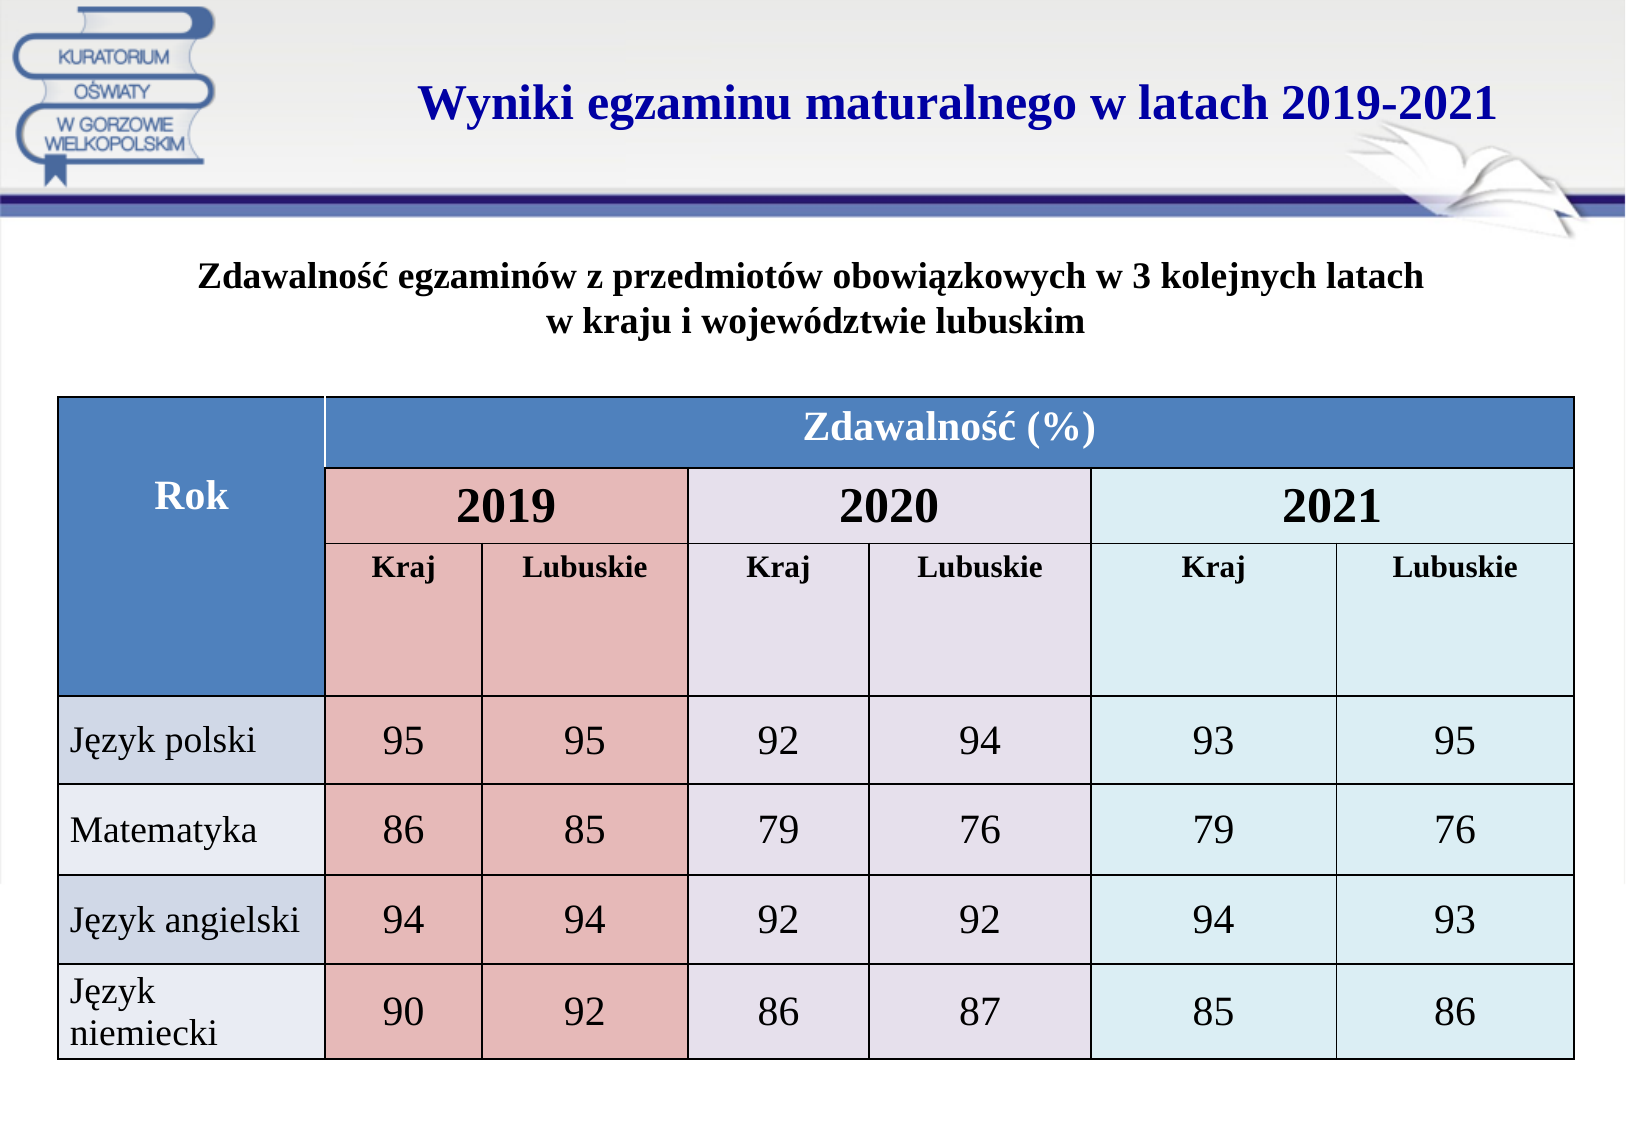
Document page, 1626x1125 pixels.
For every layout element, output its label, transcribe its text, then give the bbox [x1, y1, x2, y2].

table_cell Kraj [1092, 544, 1336, 695]
table_cell Lubuskie [483, 544, 687, 695]
title Wyniki egzaminu maturalnego w latach 2019-2021 [317, 23, 1600, 176]
table_cell Lubuskie [1337, 544, 1573, 695]
table_cell 79 [689, 785, 868, 874]
picture [0, 0, 1626, 1125]
list Zdawalność egzaminów z przedmiotów obowiązkowych w 3 kolejnych latach w kraju i województwie lubuskim [28, 243, 1603, 869]
table_cell 94 [483, 876, 687, 963]
table_cell Język polski [59, 697, 324, 783]
table_cell Kraj [689, 544, 868, 695]
table_cell Język niemiecki [59, 965, 324, 1058]
table_cell 86 [1337, 965, 1573, 1058]
table_cell 94 [870, 697, 1090, 783]
table_cell 92 [483, 965, 687, 1058]
table_cell 90 [326, 965, 481, 1058]
table_cell 76 [870, 785, 1090, 874]
table_cell 86 [326, 785, 481, 874]
table_cell 79 [1092, 785, 1336, 874]
table_cell 92 [689, 876, 868, 963]
table_cell Lubuskie [870, 544, 1090, 695]
table_cell 95 [326, 697, 481, 783]
table_cell 2019 [326, 469, 687, 543]
table_cell 85 [483, 785, 687, 874]
table_cell 92 [870, 876, 1090, 963]
table_cell 93 [1092, 697, 1336, 783]
table_cell 76 [1337, 785, 1573, 874]
table_cell 93 [1337, 876, 1573, 963]
table_cell 92 [689, 697, 868, 783]
table_cell 87 [870, 965, 1090, 1058]
table_cell 86 [689, 965, 868, 1058]
table_cell 2021 [1092, 469, 1573, 543]
table_header Zdawalność (%) [326, 398, 1573, 467]
table_cell 95 [483, 697, 687, 783]
table_cell 2020 [689, 469, 1090, 543]
table_cell 94 [326, 876, 481, 963]
table_cell 85 [1092, 965, 1336, 1058]
table_cell Język angielski [59, 876, 324, 963]
table_cell Kraj [326, 544, 481, 695]
table_cell Matematyka [59, 785, 324, 874]
table_cell 94 [1092, 876, 1336, 963]
table_header Rok [59, 398, 324, 695]
table_cell 95 [1337, 697, 1573, 783]
